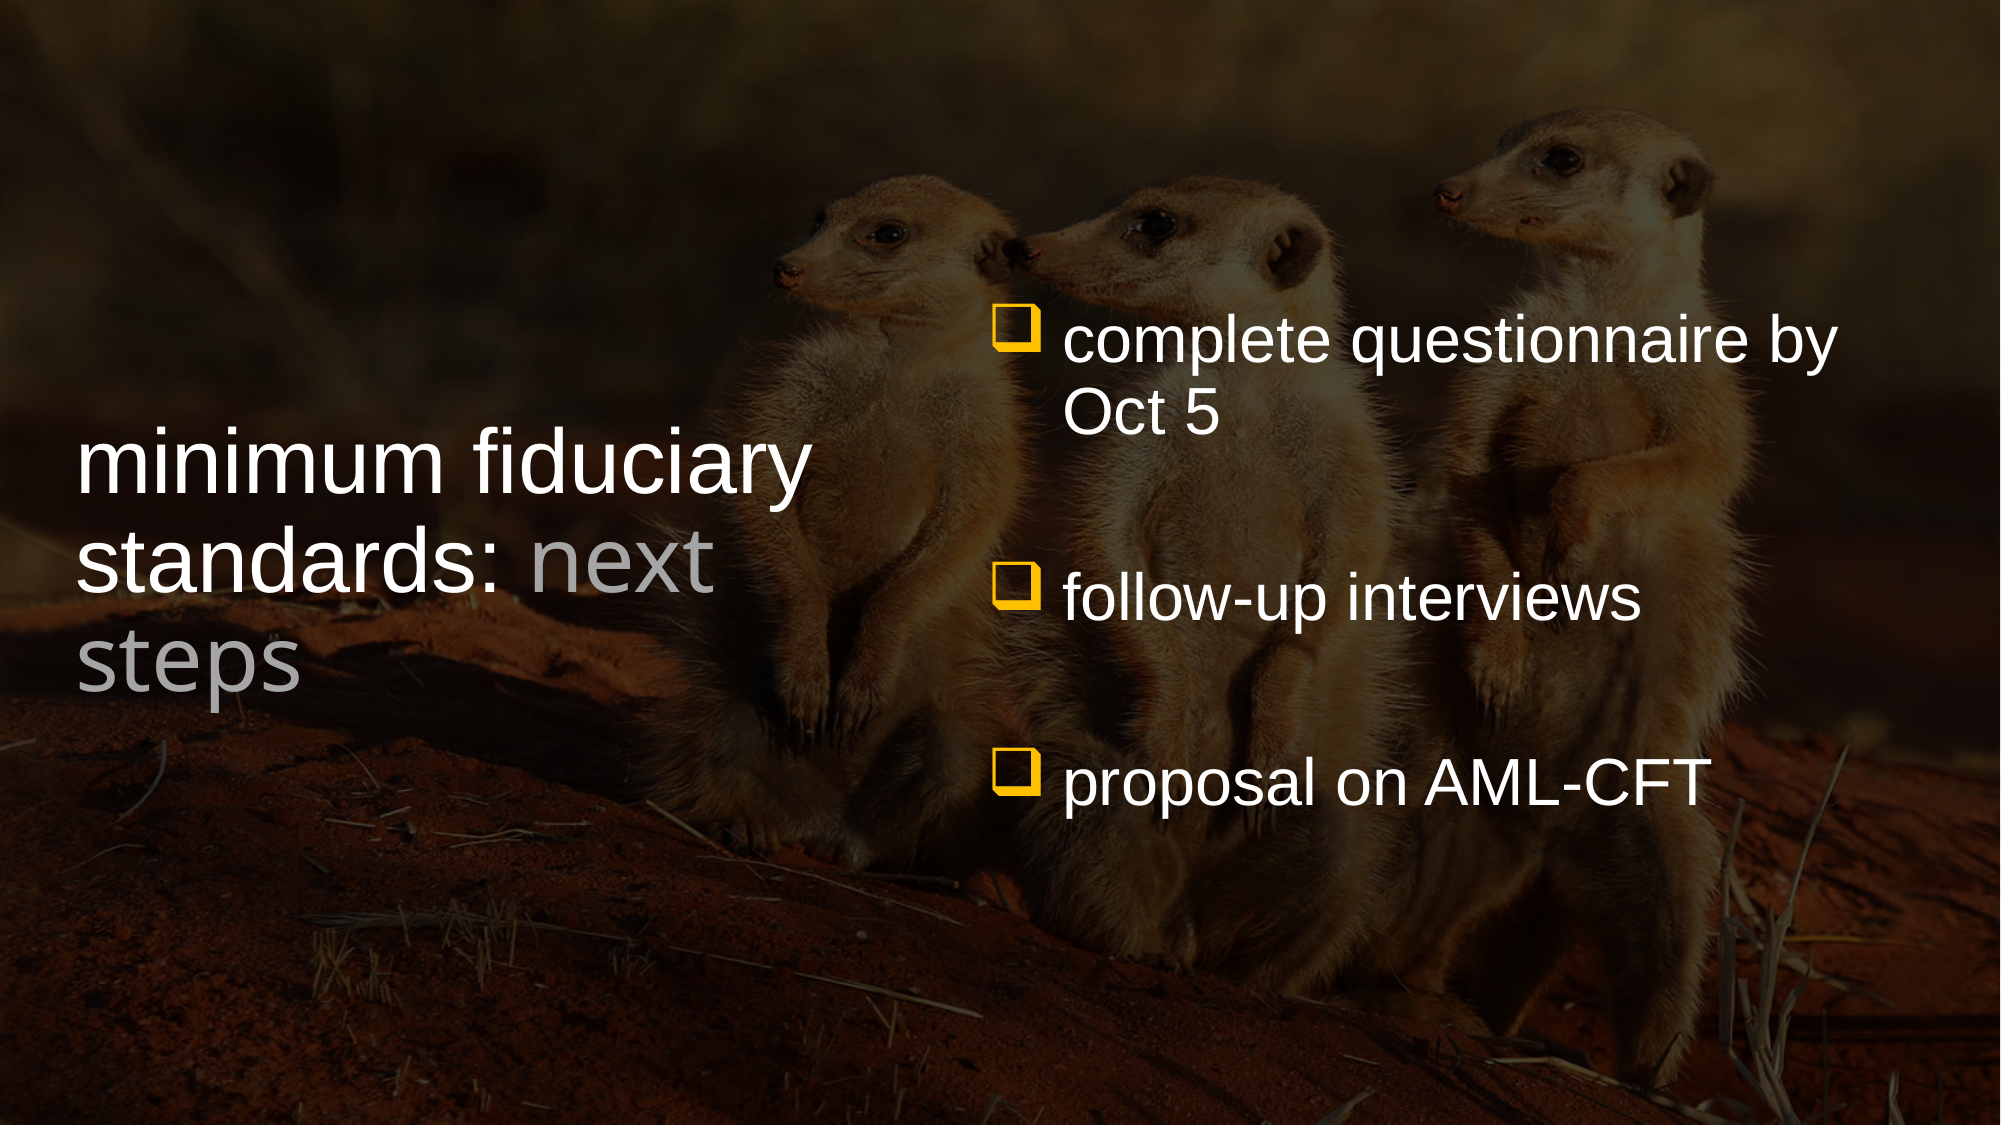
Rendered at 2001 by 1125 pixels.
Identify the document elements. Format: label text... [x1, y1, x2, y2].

text_box complete questionnaire by Oct 5 follow-up interviews proposal on AML-CFT [912, 0, 2000, 1125]
title minimum fiduciary standards: next steps [0, 0, 912, 1125]
